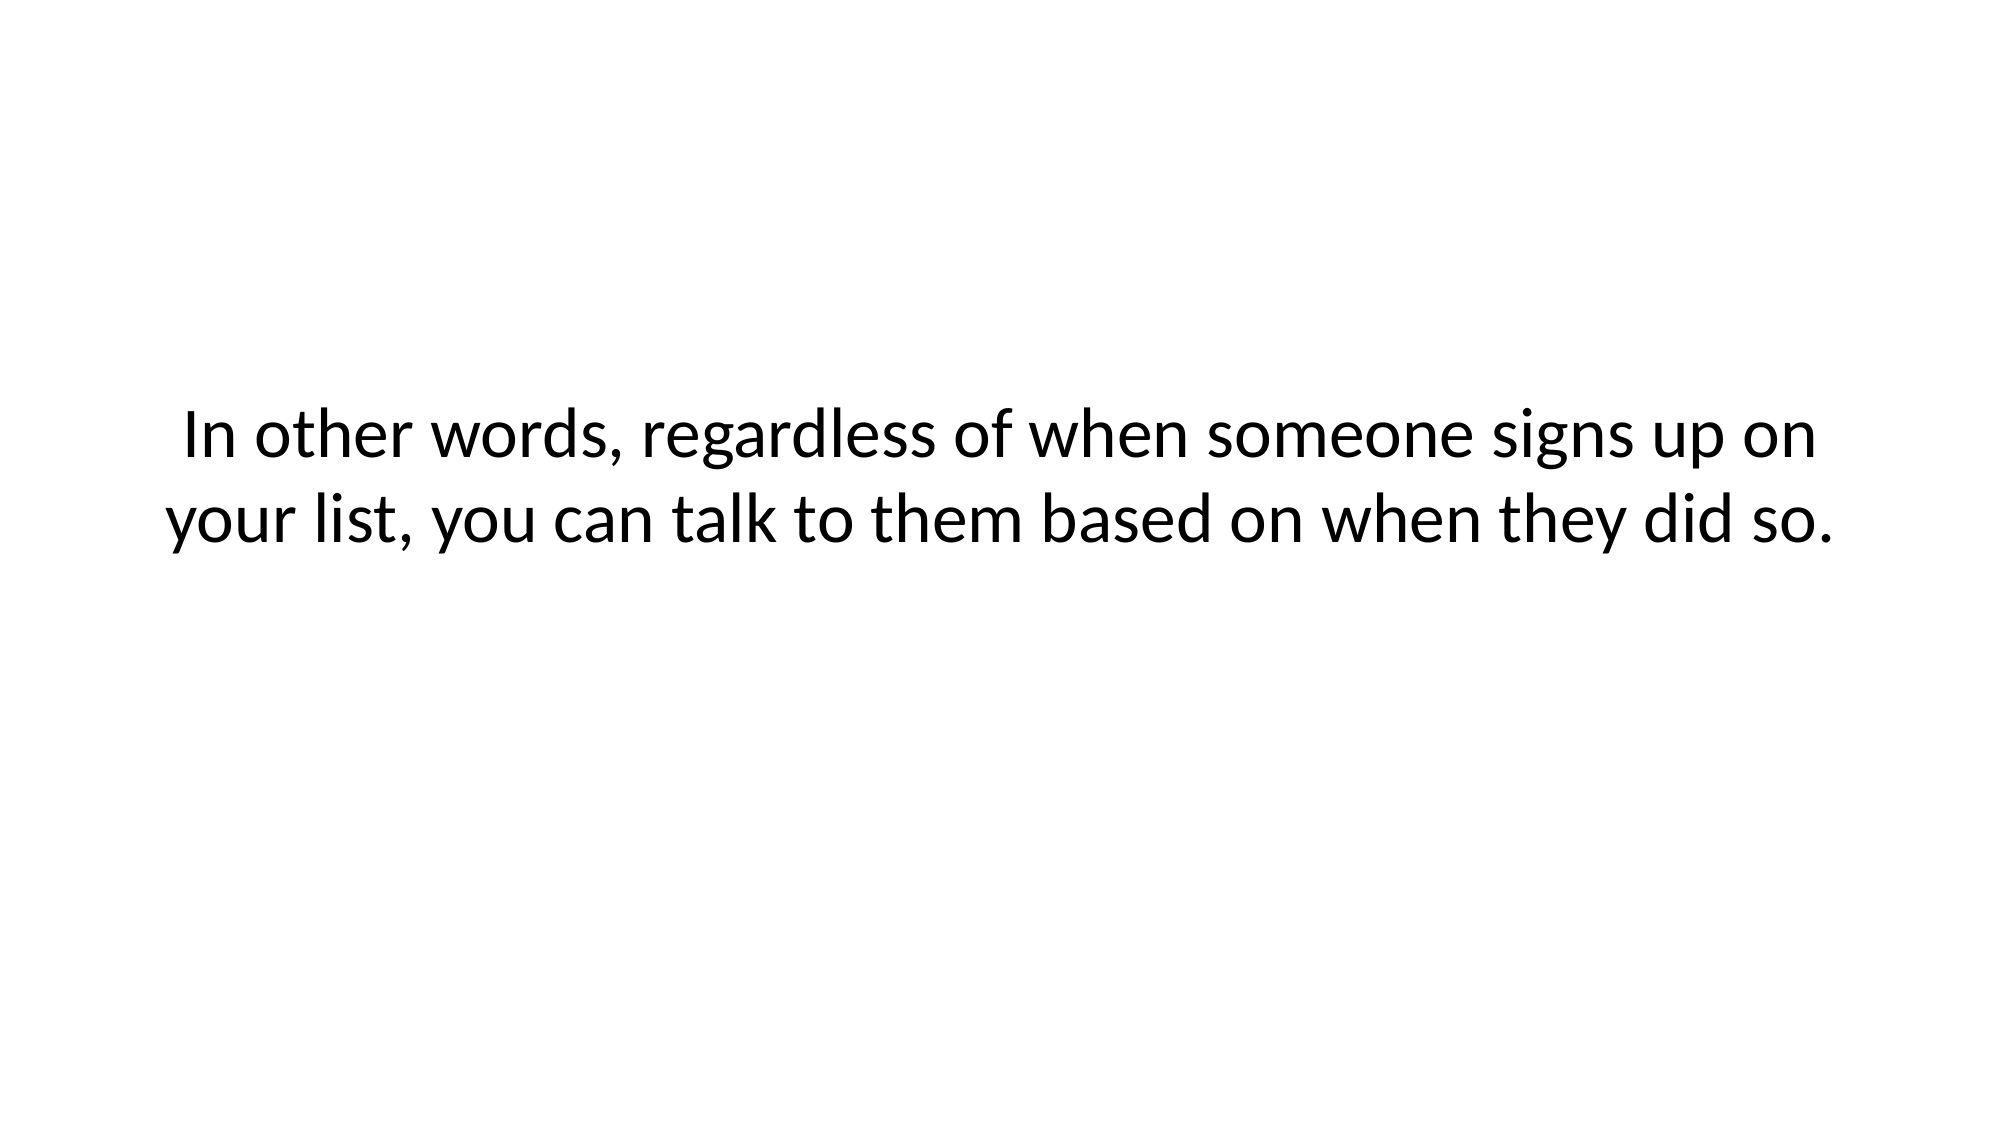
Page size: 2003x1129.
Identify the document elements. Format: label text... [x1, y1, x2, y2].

title In other words, regardless of when someone signs up on your list, you can talk to them based on when they did so. [150, 350, 1853, 593]
